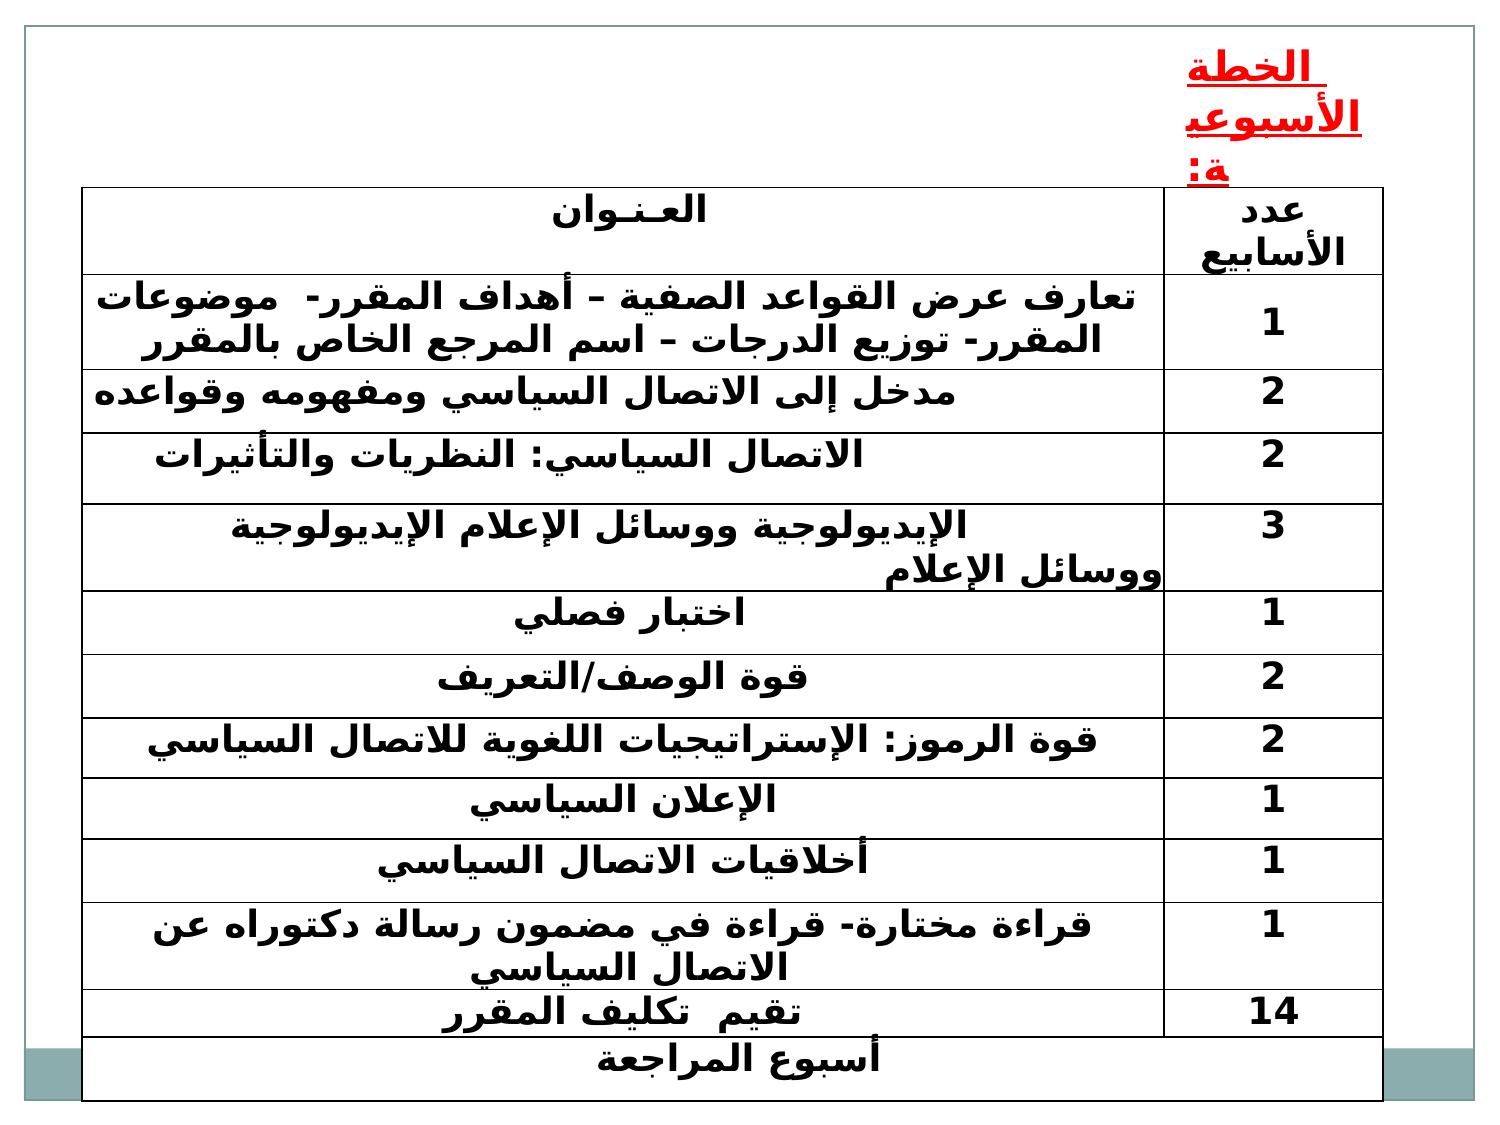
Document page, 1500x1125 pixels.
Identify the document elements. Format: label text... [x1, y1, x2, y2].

table_cell الاتصال السياسي: النظريات والتأثيرات [83, 434, 1163, 503]
table_cell 1 [1165, 275, 1382, 369]
table_cell اختبار فصلي [83, 592, 1163, 654]
table_cell قراءة مختارة- قراءة في مضمون رسالة دكتوراه عن الاتصال السياسي [83, 903, 1163, 989]
table_cell 1 [1165, 840, 1382, 902]
table_header العـنـوان [83, 188, 1163, 274]
table_cell الإيديولوجية ووسائل الإعلام الإيديولوجية ووسائل الإعلام [83, 505, 1163, 590]
table_cell 2 [1165, 719, 1382, 777]
table_cell 1 [1165, 592, 1382, 654]
table_cell أخلاقيات الاتصال السياسي [83, 840, 1163, 902]
table_cell تقيم تكليف المقرر [83, 990, 1163, 1036]
table_cell 1 [1165, 903, 1382, 989]
table_cell 2 [1165, 434, 1382, 503]
table_header عدد الأسابيع [1165, 188, 1382, 274]
table_cell تعارف عرض القواعد الصفية – أهداف المقرر- موضوعات المقرر- توزيع الدرجات – اسم المرجع الخاص بالمقرر [83, 275, 1163, 369]
table_cell قوة الرموز: الإستراتيجيات اللغوية للاتصال السياسي [83, 719, 1163, 777]
table_cell مدخل إلى الاتصال السياسي ومفهومه وقواعده [83, 370, 1163, 432]
table_cell 3 [1165, 505, 1382, 590]
table_cell قوة الوصف/التعريف [83, 655, 1163, 717]
table_cell 1 [1165, 779, 1382, 838]
table_cell 2 [1165, 655, 1382, 717]
table_cell أسبوع المراجعة [83, 1038, 1382, 1100]
table_cell 14 [1165, 990, 1382, 1036]
table_cell 2 [1165, 370, 1382, 432]
text_box الخطة الأسبوعية: [1171, 32, 1395, 243]
table_cell الإعلان السياسي [83, 779, 1163, 838]
